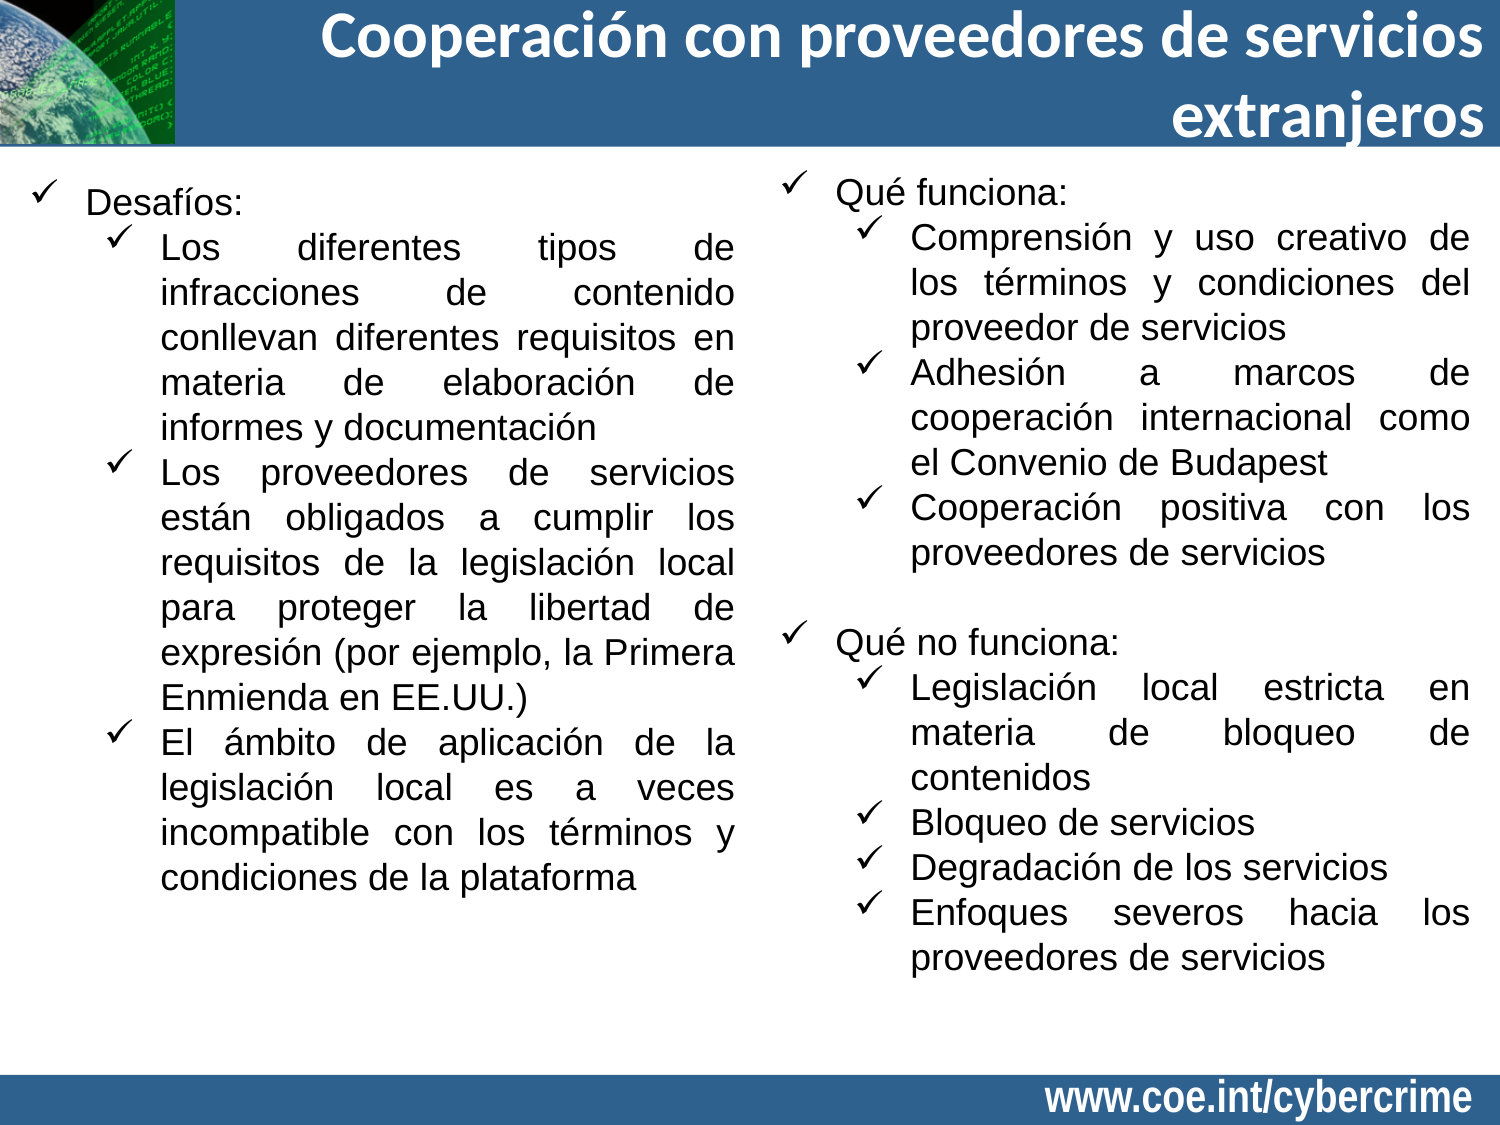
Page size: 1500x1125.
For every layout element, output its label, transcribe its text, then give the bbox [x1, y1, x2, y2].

picture [0, 0, 175, 144]
text_box www.coe.int/cybercrime [1030, 1059, 1500, 1125]
text_box Cooperación con proveedores de servicios extranjeros [177, 0, 1500, 149]
text_box Desafíos: Los diferentes tipos de infracciones de contenido conllevan diferentes requisitos en materia de elaboración de informes y documentación Los proveedores de servicios están obligados a cumplir los requisitos de la legislación local para proteger la libertad de expresión (por ejemplo, la Primera Enmienda en EE.UU.) El ámbito de aplicación de la legislación local es a veces incompatible con los términos y condiciones de la plataforma [14, 170, 750, 905]
text_box [0, 1073, 1030, 1125]
text_box Qué funciona: Comprensión y uso creativo de los términos y condiciones del proveedor de servicios Adhesión a marcos de cooperación internacional como el Convenio de Budapest Cooperación positiva con los proveedores de servicios Qué no funciona: Legislación local estricta en materia de bloqueo de contenidos Bloqueo de servicios Degradación de los servicios Enfoques severos hacia los proveedores de servicios [764, 160, 1486, 986]
